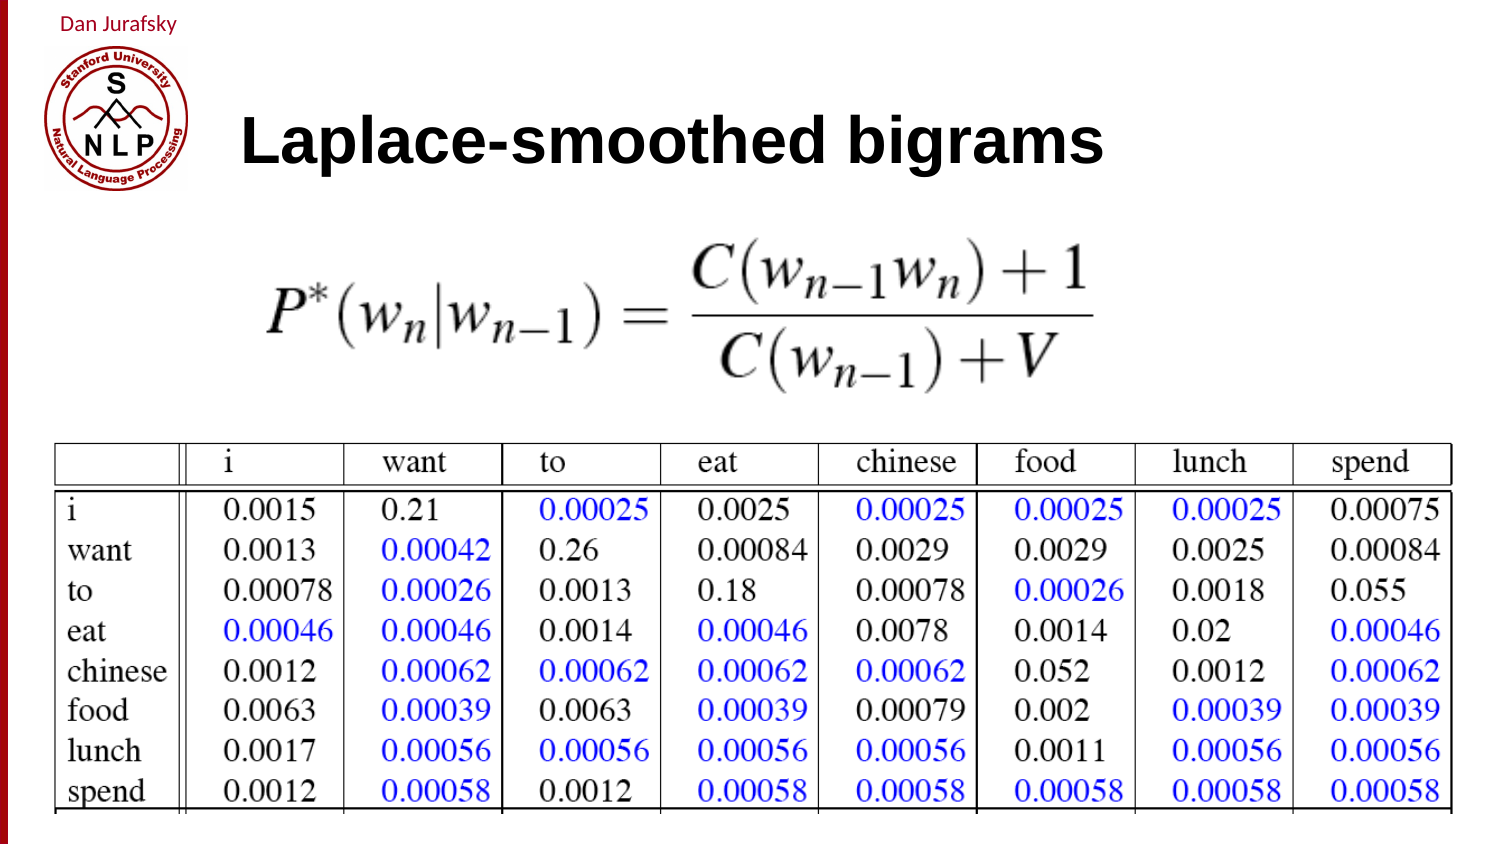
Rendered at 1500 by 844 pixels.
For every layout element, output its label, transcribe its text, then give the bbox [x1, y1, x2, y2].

title Laplace-smoothed bigrams [225, 62, 1450, 185]
picture [49, 434, 1456, 814]
picture [249, 216, 1151, 410]
picture [44, 46, 188, 191]
